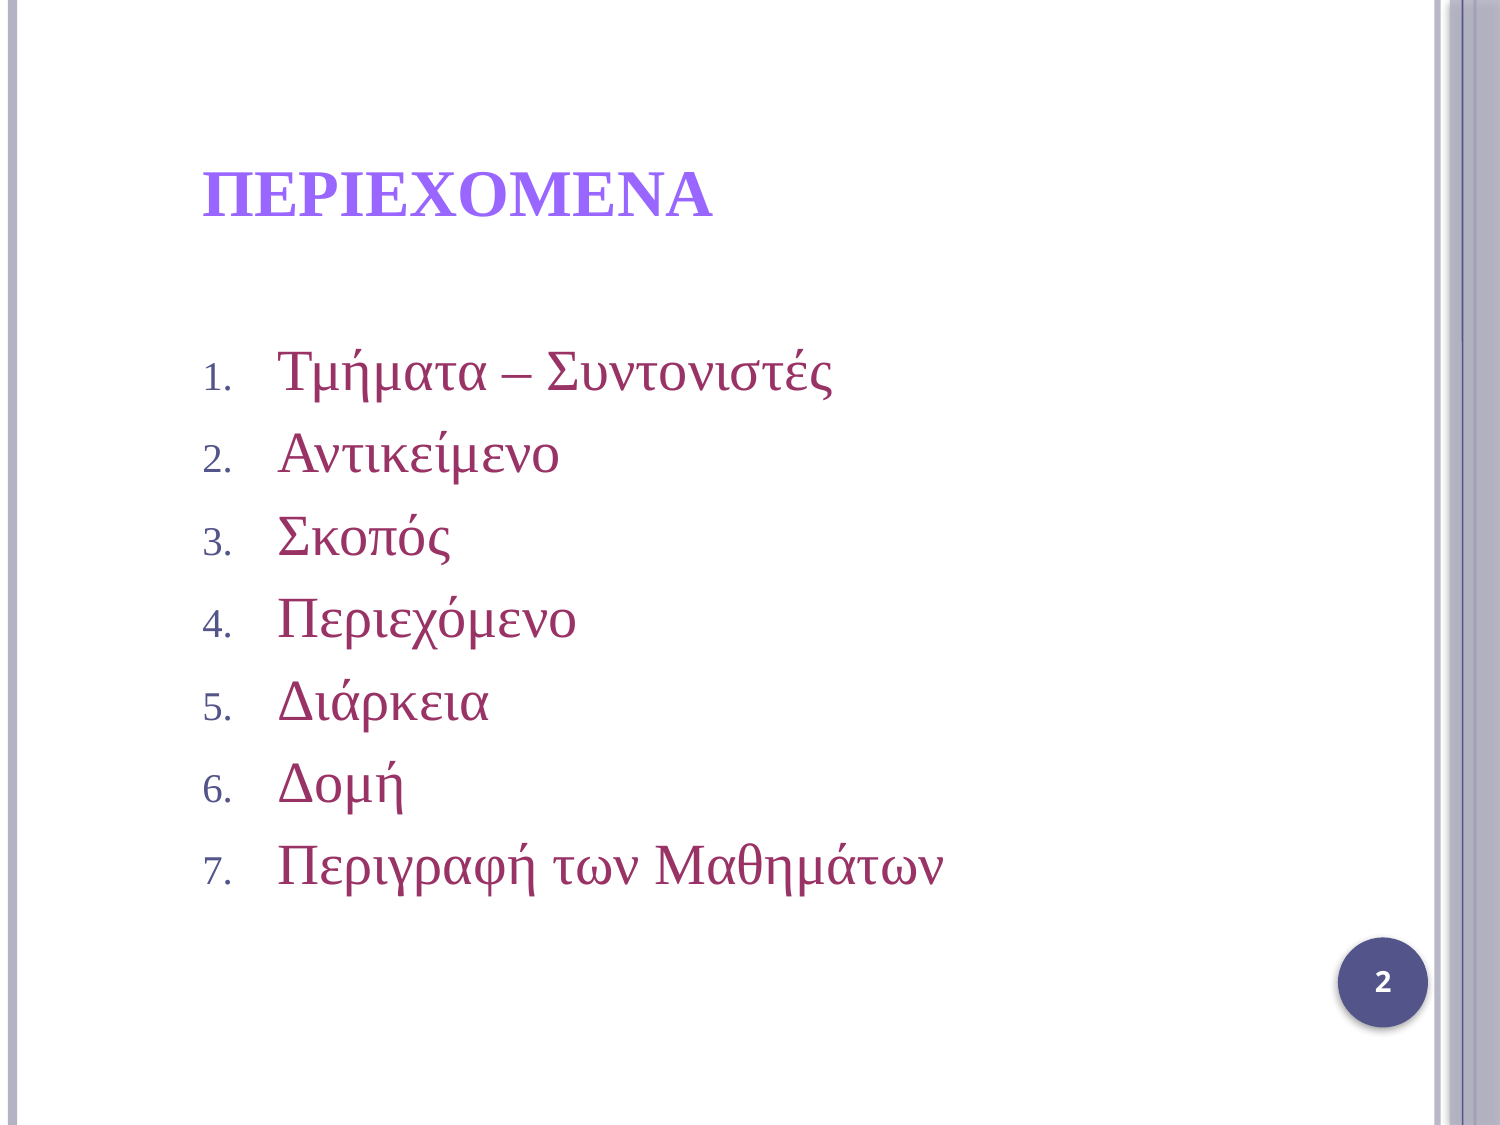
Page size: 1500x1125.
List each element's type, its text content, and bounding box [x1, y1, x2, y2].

list Τμήματα – Συντονιστές Αντικείμενο Σκοπός Περιεχόμενο Διάρκεια Δομή Περιγραφή των Μαθημάτων [187, 324, 1257, 1025]
slide_number 2 [1333, 940, 1434, 1027]
title ΠΕΡΙΕΧΟΜΕΝΑ [187, 50, 1413, 238]
